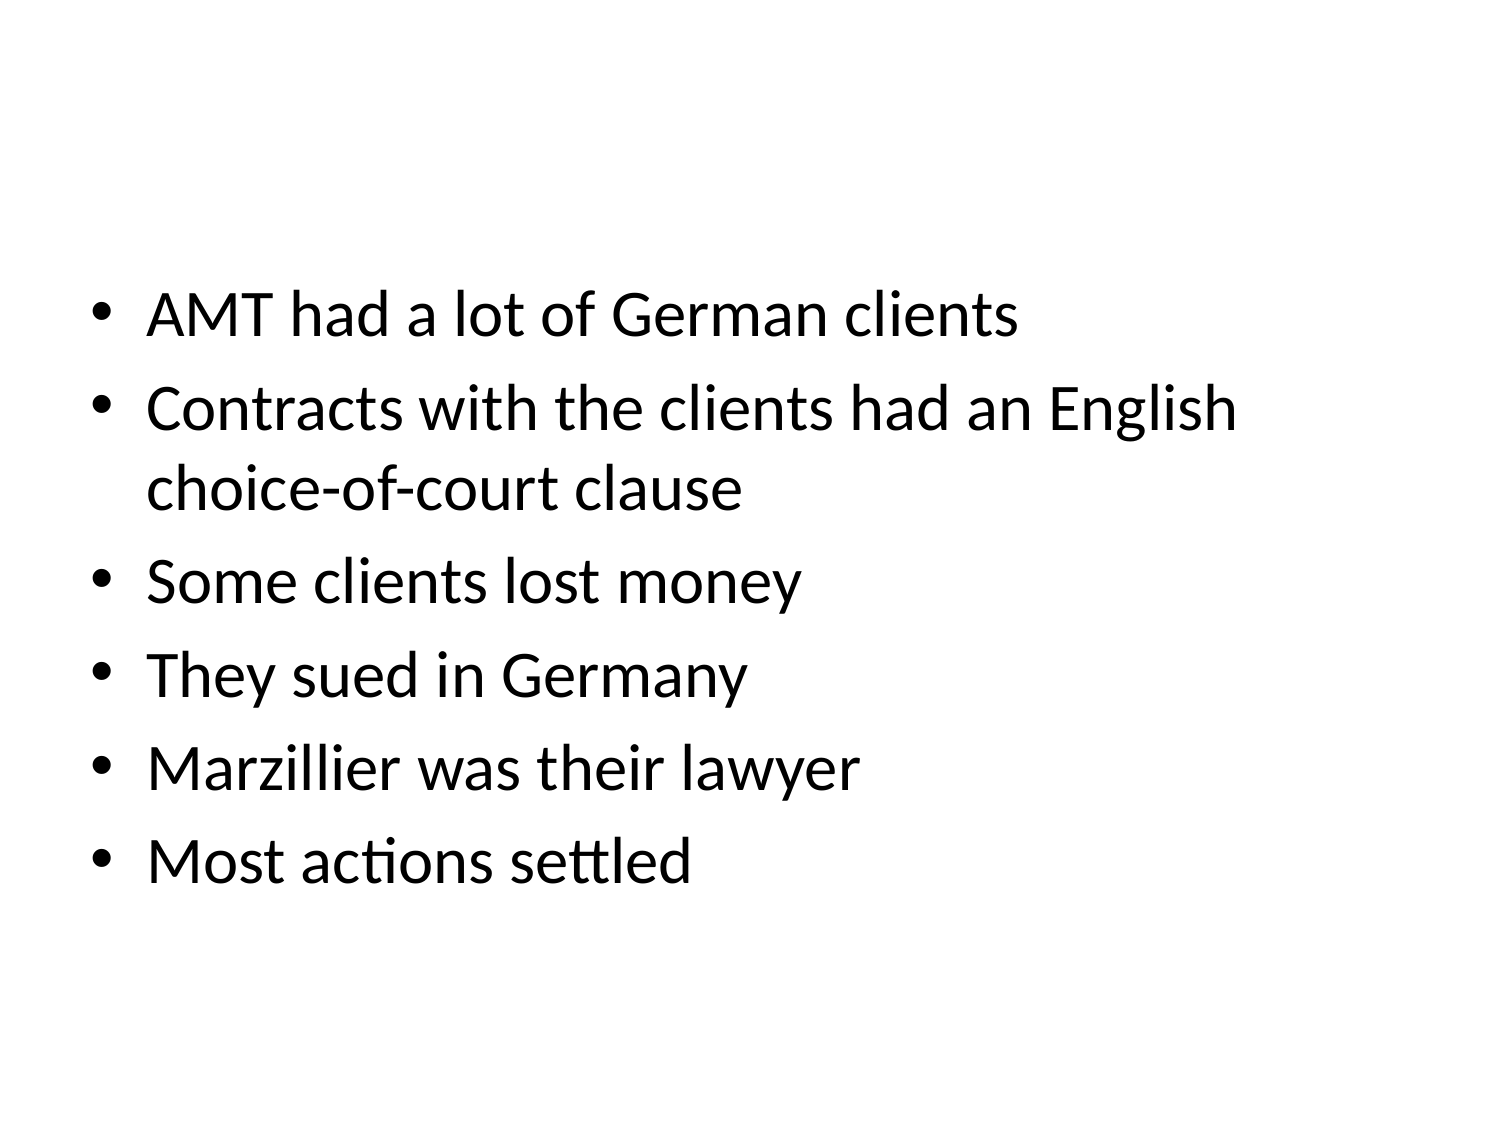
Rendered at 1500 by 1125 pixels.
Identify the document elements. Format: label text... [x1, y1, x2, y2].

list AMT had a lot of German clients Contracts with the clients had an English choice-of-court clause Some clients lost money They sued in Germany Marzillier was their lawyer Most actions settled [75, 262, 1425, 1005]
